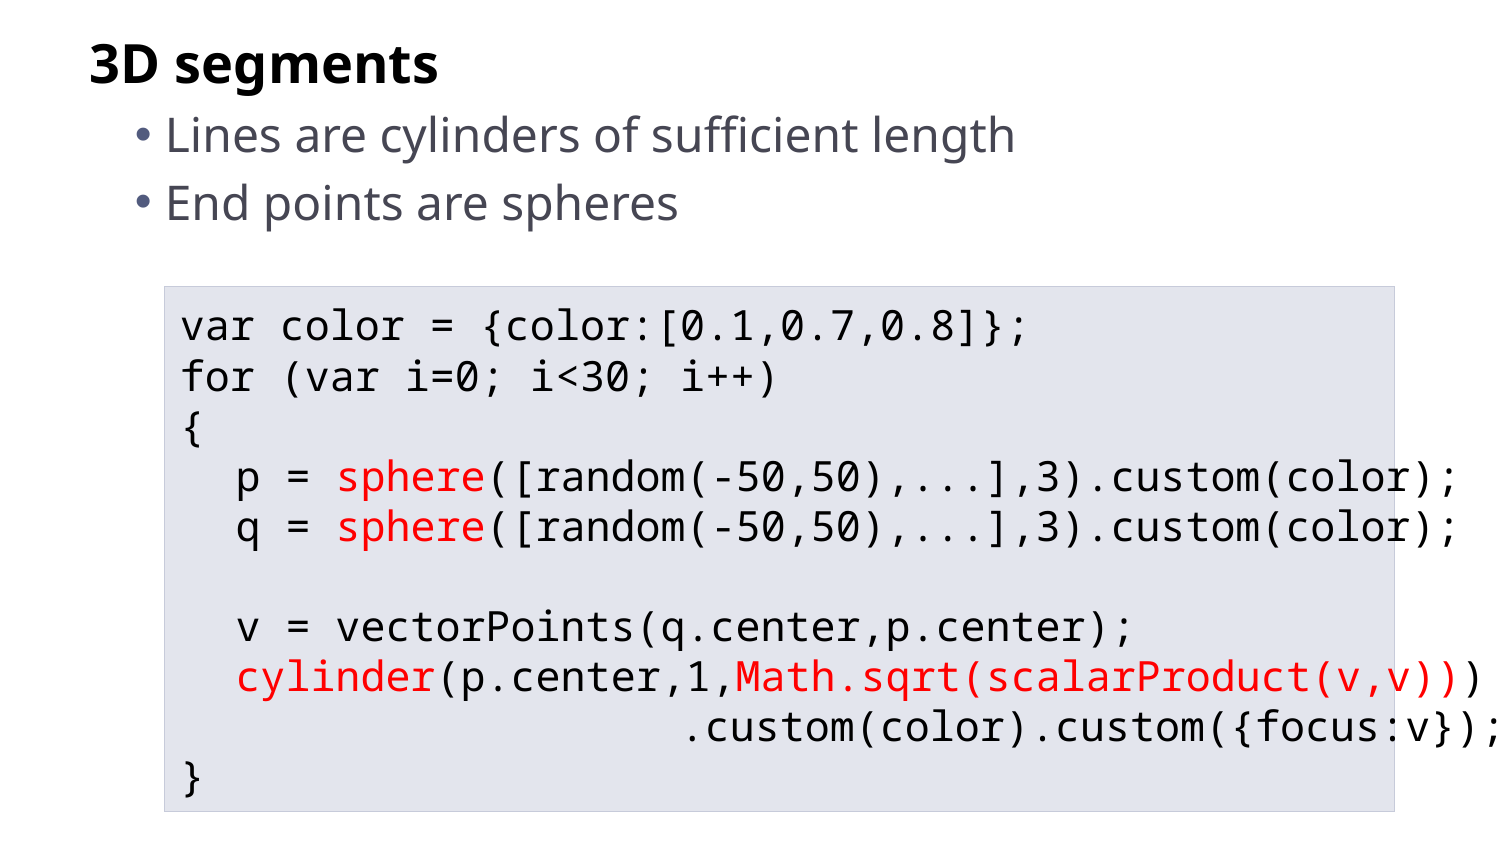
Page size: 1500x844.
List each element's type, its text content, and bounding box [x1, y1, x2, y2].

text_box var color = {color:[0.1,0.7,0.8]}; for (var i=0; i<30; i++) { p = sphere([random(-50,50),...],3).custom(color); q = sphere([random(-50,50),...],3).custom(color); v = vectorPoints(q.center,p.center); cylinder(p.center,1,Math.sqrt(scalarProduct(v,v))) .custom(color).custom({focus:v}); } [164, 286, 1395, 812]
list 3D segments Lines are cylinders of sufficient length End points are spheres [75, 21, 1475, 835]
